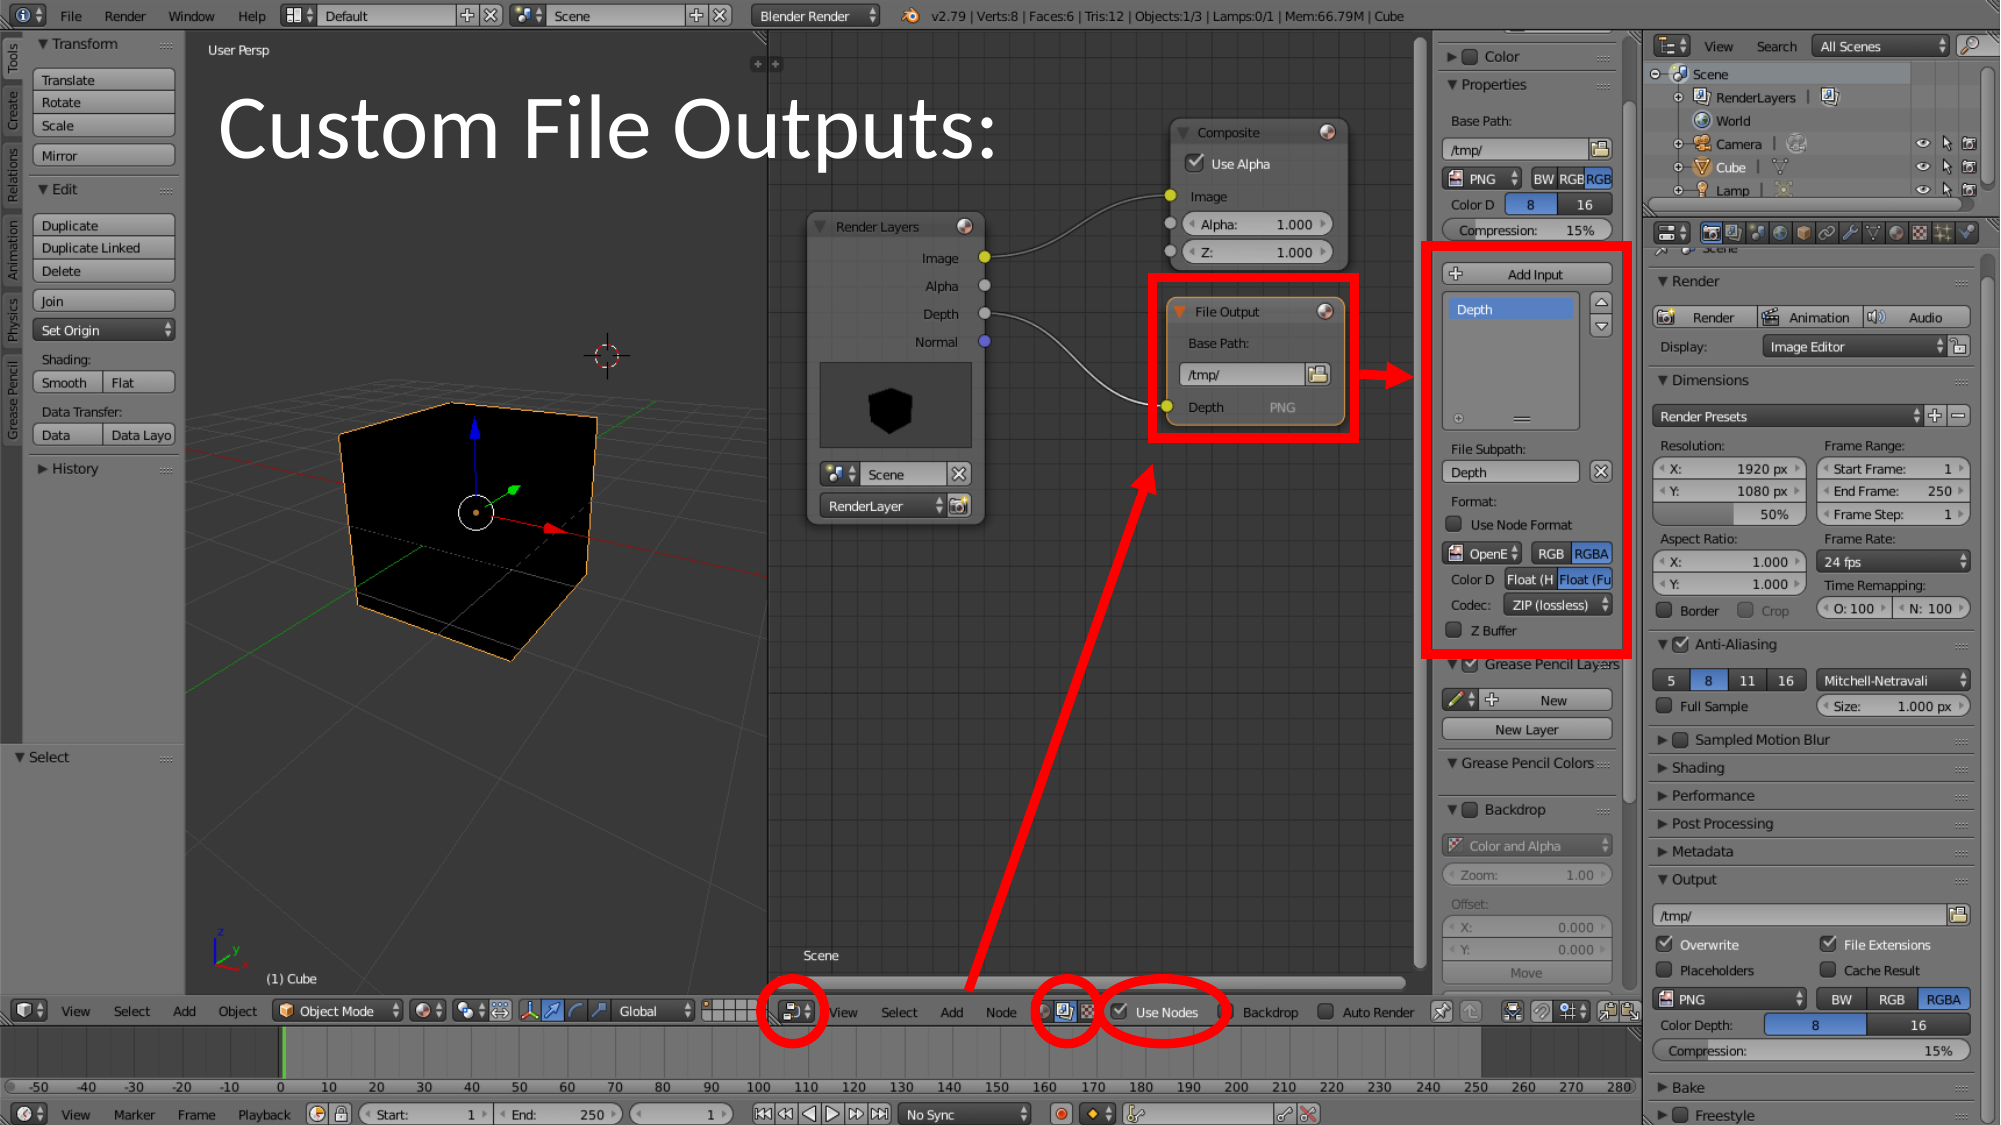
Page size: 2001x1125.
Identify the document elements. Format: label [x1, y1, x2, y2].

list [0, 0, 2000, 1125]
text_box [1360, 374, 1415, 378]
text_box [968, 464, 1153, 992]
